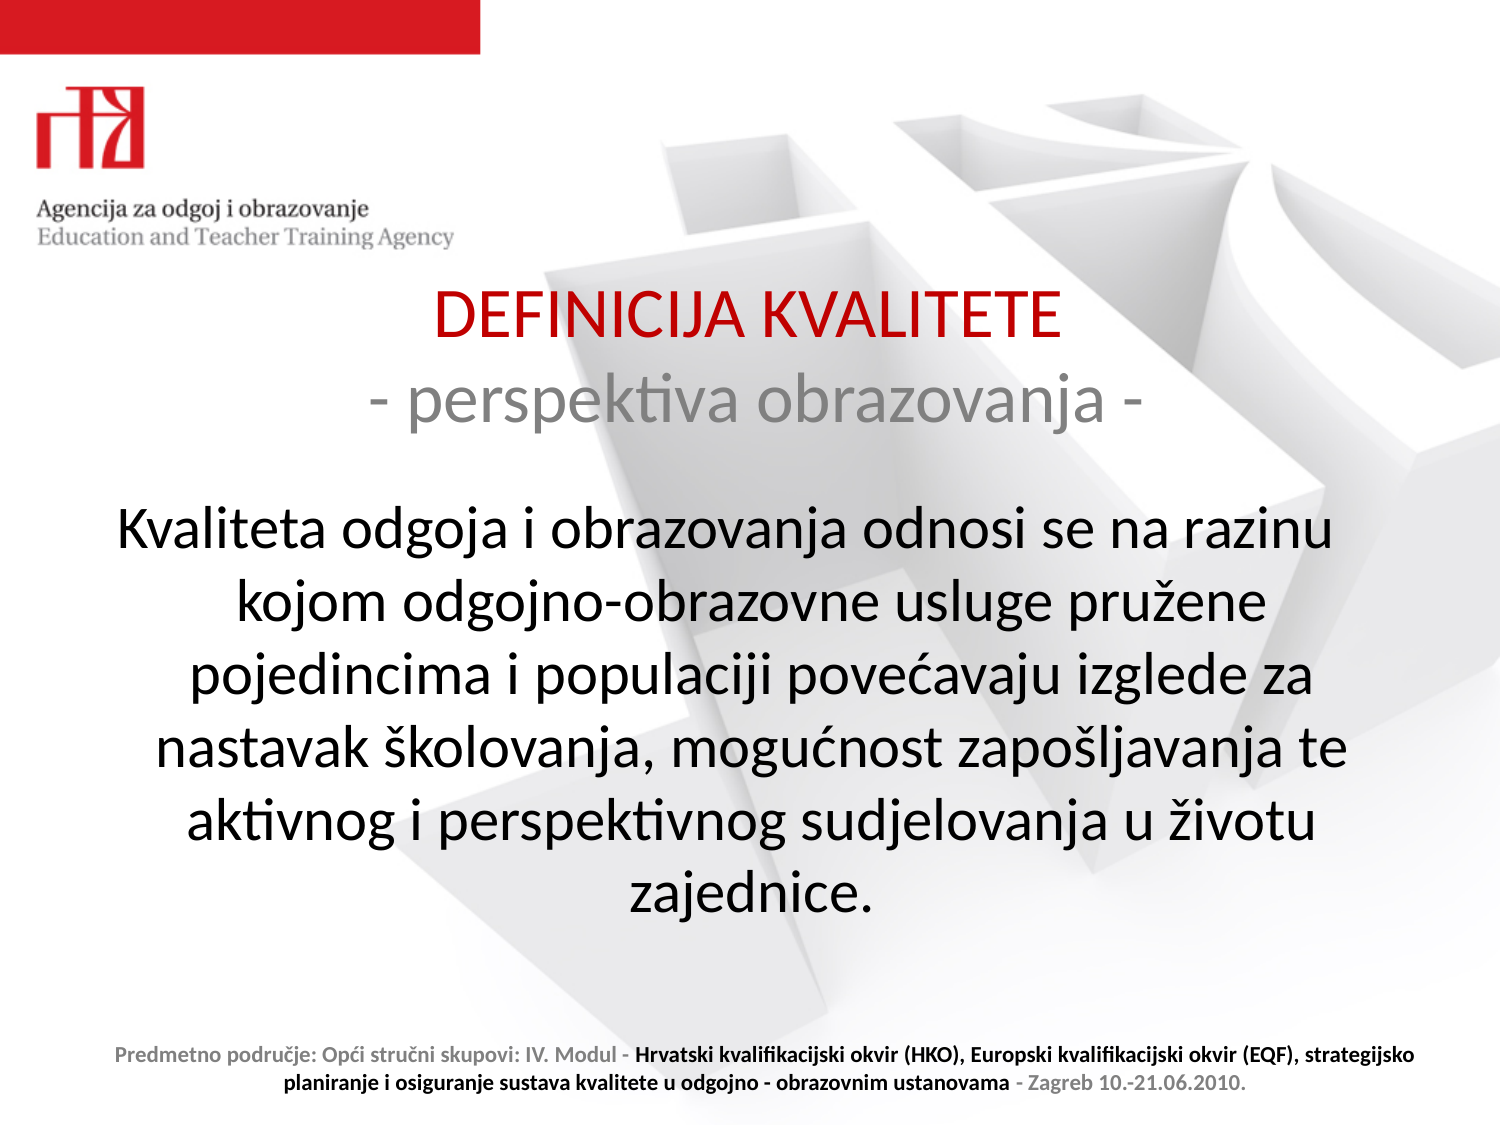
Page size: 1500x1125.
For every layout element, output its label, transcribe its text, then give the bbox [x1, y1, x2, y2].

list Kvaliteta odgoja i obrazovanja odnosi se na razinu kojom odgojno-obrazovne usluge pružene pojedincima i populaciji povećavaju izglede za nastavak školovanja, mogućnost zapošljavanja te aktivnog i perspektivnog sudjelovanja u životu zajednice. [41, 480, 1413, 935]
title DEFINICIJA KVALITETE - perspektiva obrazovanja - [82, 257, 1432, 446]
picture [0, 0, 1500, 1125]
